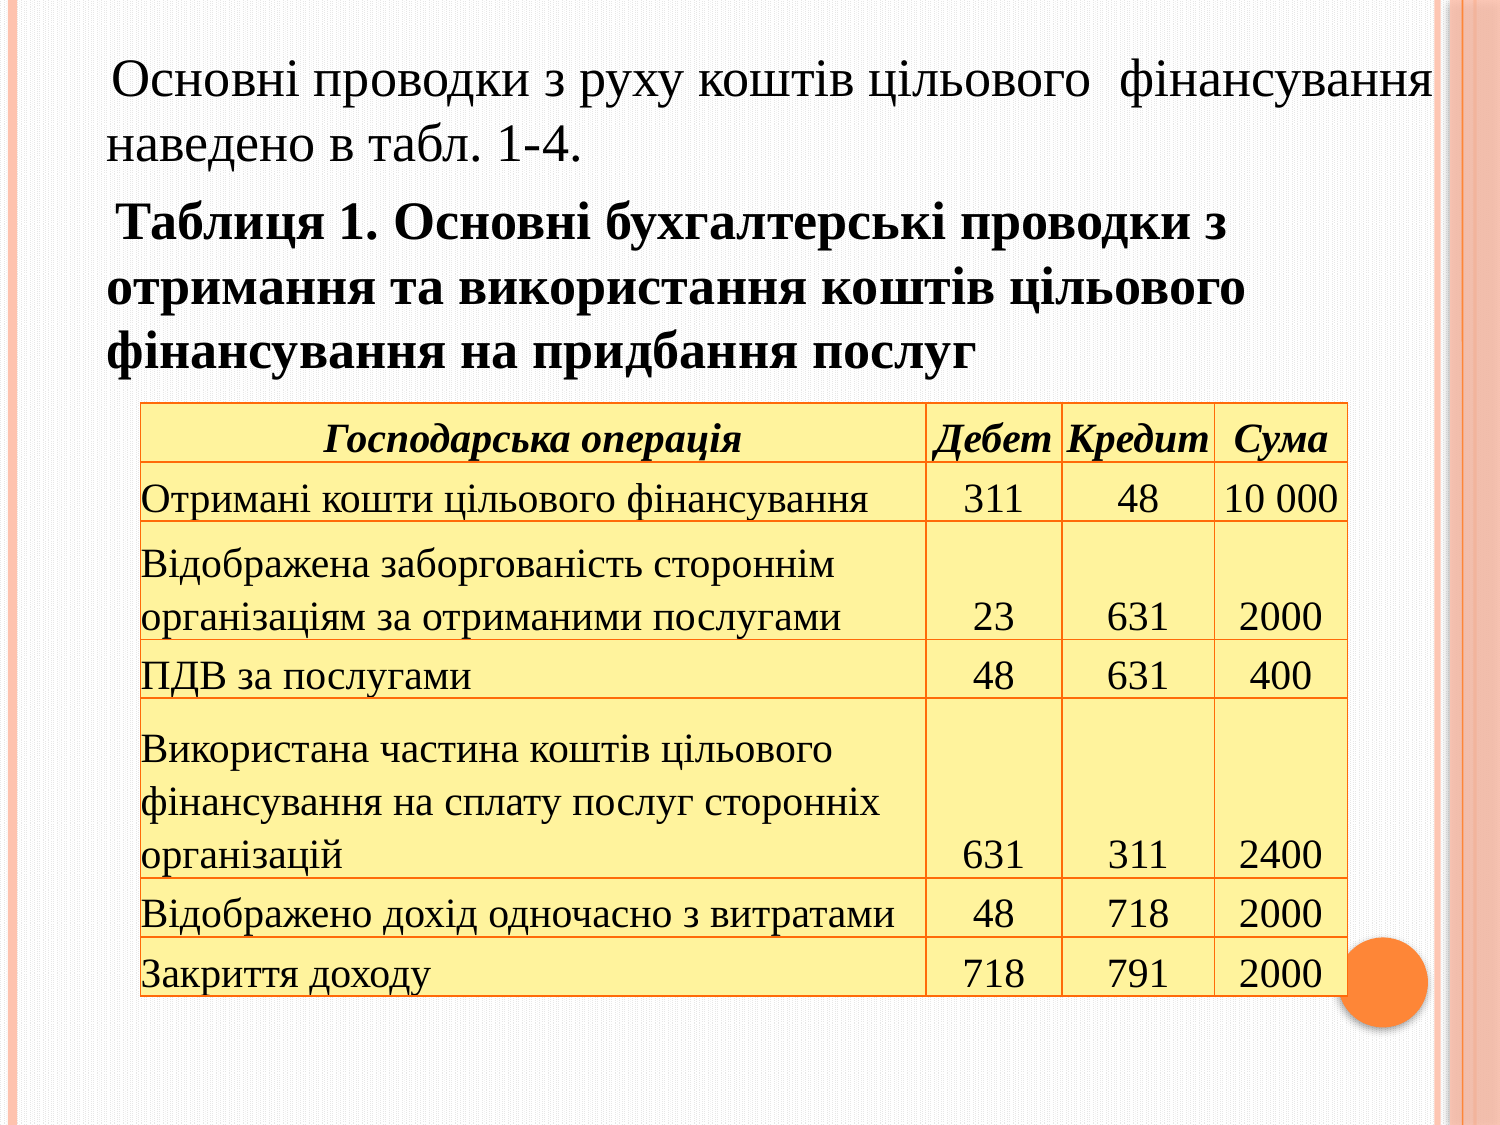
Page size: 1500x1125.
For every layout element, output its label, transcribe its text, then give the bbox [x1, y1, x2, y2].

table_cell 2000 [1215, 879, 1347, 936]
table_cell 631 [927, 699, 1061, 877]
table_cell Закриття доходу [141, 938, 925, 995]
table_cell 48 [927, 640, 1061, 697]
table_cell 10 000 [1215, 463, 1347, 520]
table_cell Відображено дохід одночасно з витратами [141, 879, 925, 936]
list Основні проводки з руху коштів цільового фінансування наведено в табл. 1-4. Таблиця 1. Основні бухгалтерські проводки з отримання та використання коштів цільового фінансування на придбання послуг [46, 35, 1454, 1090]
table_cell 718 [1063, 879, 1214, 936]
table_cell Використана частина коштів цільового фінансування на сплату послуг сторонніх організацій [141, 699, 925, 877]
table_cell 2000 [1215, 522, 1347, 639]
table_header Кредит [1063, 404, 1214, 461]
table_cell 791 [1063, 938, 1214, 995]
table_cell Отримані кошти цільового фінансування [141, 463, 925, 520]
table_header Сума [1215, 404, 1347, 461]
table_cell Відображена заборгованість стороннім організаціям за отриманими послугами [141, 522, 925, 639]
table_cell 2400 [1215, 699, 1347, 877]
table_header Дебет [927, 404, 1061, 461]
table_cell 311 [927, 463, 1061, 520]
table_header Господарська операція [141, 404, 925, 461]
table_cell 48 [1063, 463, 1214, 520]
table_cell ПДВ за послугами [141, 640, 925, 697]
table_cell 718 [927, 938, 1061, 995]
table_cell 2000 [1215, 938, 1347, 995]
table_cell 400 [1215, 640, 1347, 697]
table_cell 631 [1063, 640, 1214, 697]
table_cell 311 [1063, 699, 1214, 877]
table_cell 23 [927, 522, 1061, 639]
table_cell 48 [927, 879, 1061, 936]
table_cell 631 [1063, 522, 1214, 639]
